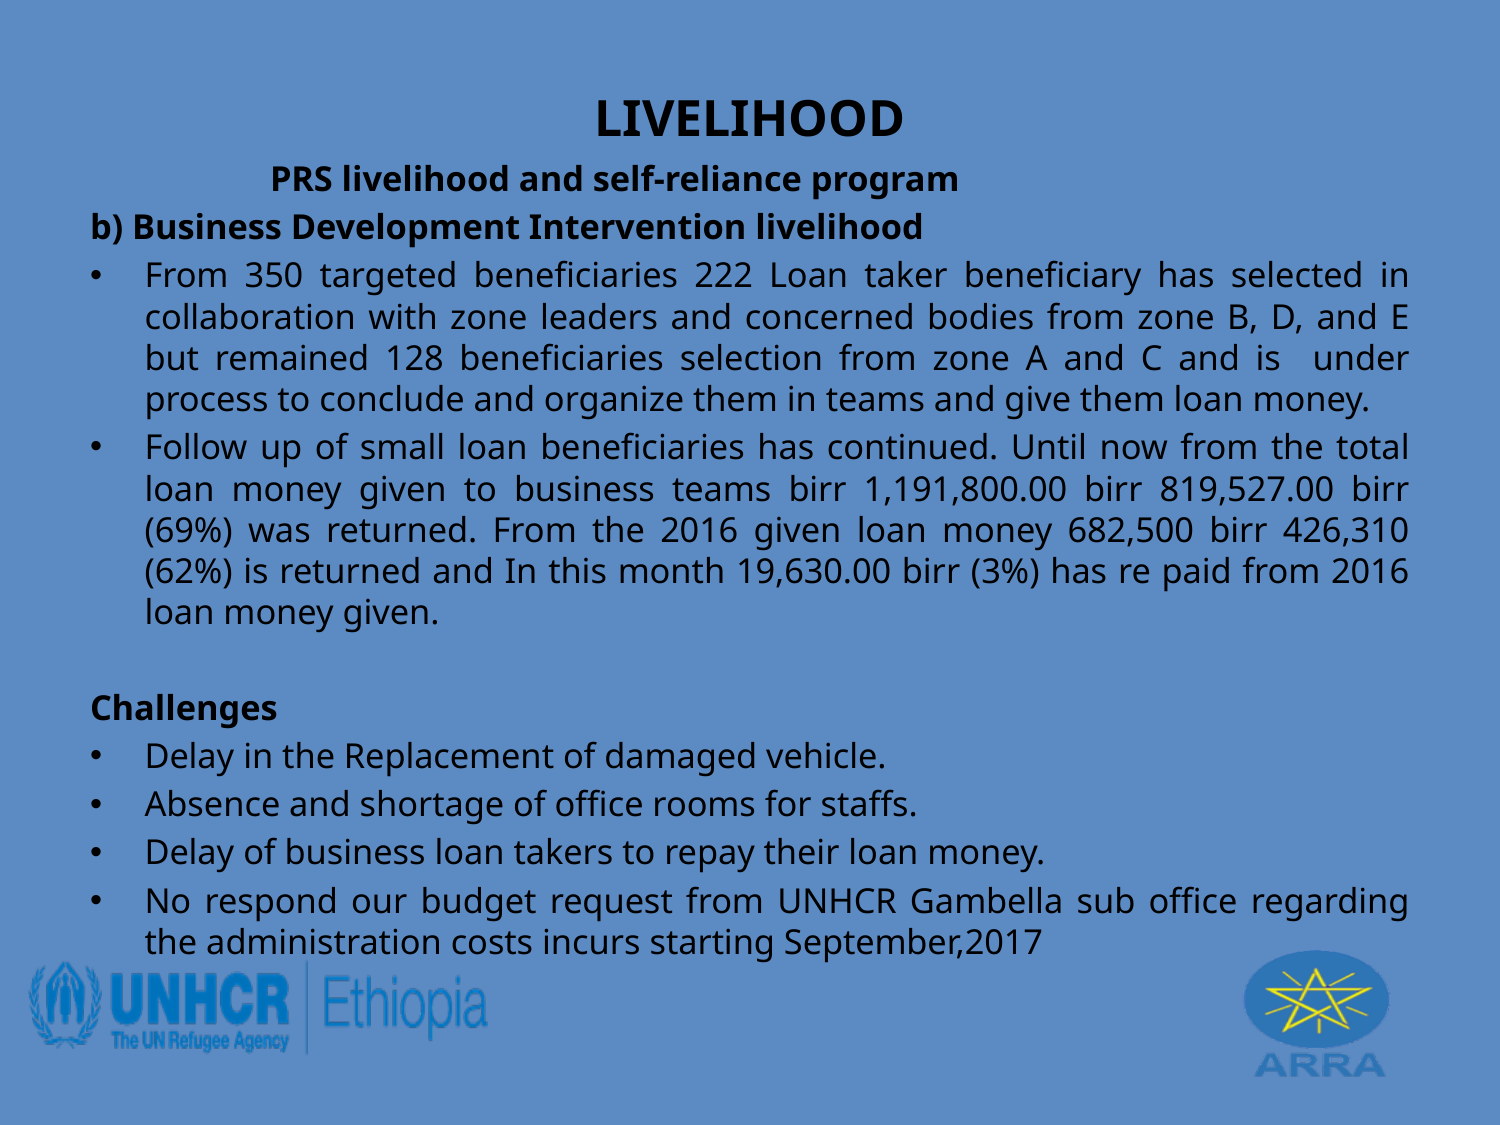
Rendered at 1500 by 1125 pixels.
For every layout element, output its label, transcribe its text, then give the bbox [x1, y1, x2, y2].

picture [1224, 949, 1413, 1104]
title LIVELIHOOD [75, 45, 1425, 149]
list PRS livelihood and self-reliance program b) Business Development Intervention livelihood From 350 targeted beneficiaries 222 Loan taker beneficiary has selected in collaboration with zone leaders and concerned bodies from zone B, D, and E but remained 128 beneficiaries selection from zone A and C and is under process to conclude and organize them in teams and give them loan money. Follow up of small loan beneficiaries has continued. Until now from the total loan money given to business teams birr 1,191,800.00 birr 819,527.00 birr (69%) was returned. From the 2016 given loan money 682,500 birr 426,310 (62%) is returned and In this month 19,630.00 birr (3%) has re paid from 2016 loan money given. Challenges Delay in the Replacement of damaged vehicle. Absence and shortage of office rooms for staffs. Delay of business loan takers to repay their loan money. No respond our budget request from UNHCR Gambella sub office regarding the administration costs incurs starting September,2017 [75, 149, 1425, 1005]
picture [0, 912, 488, 1104]
